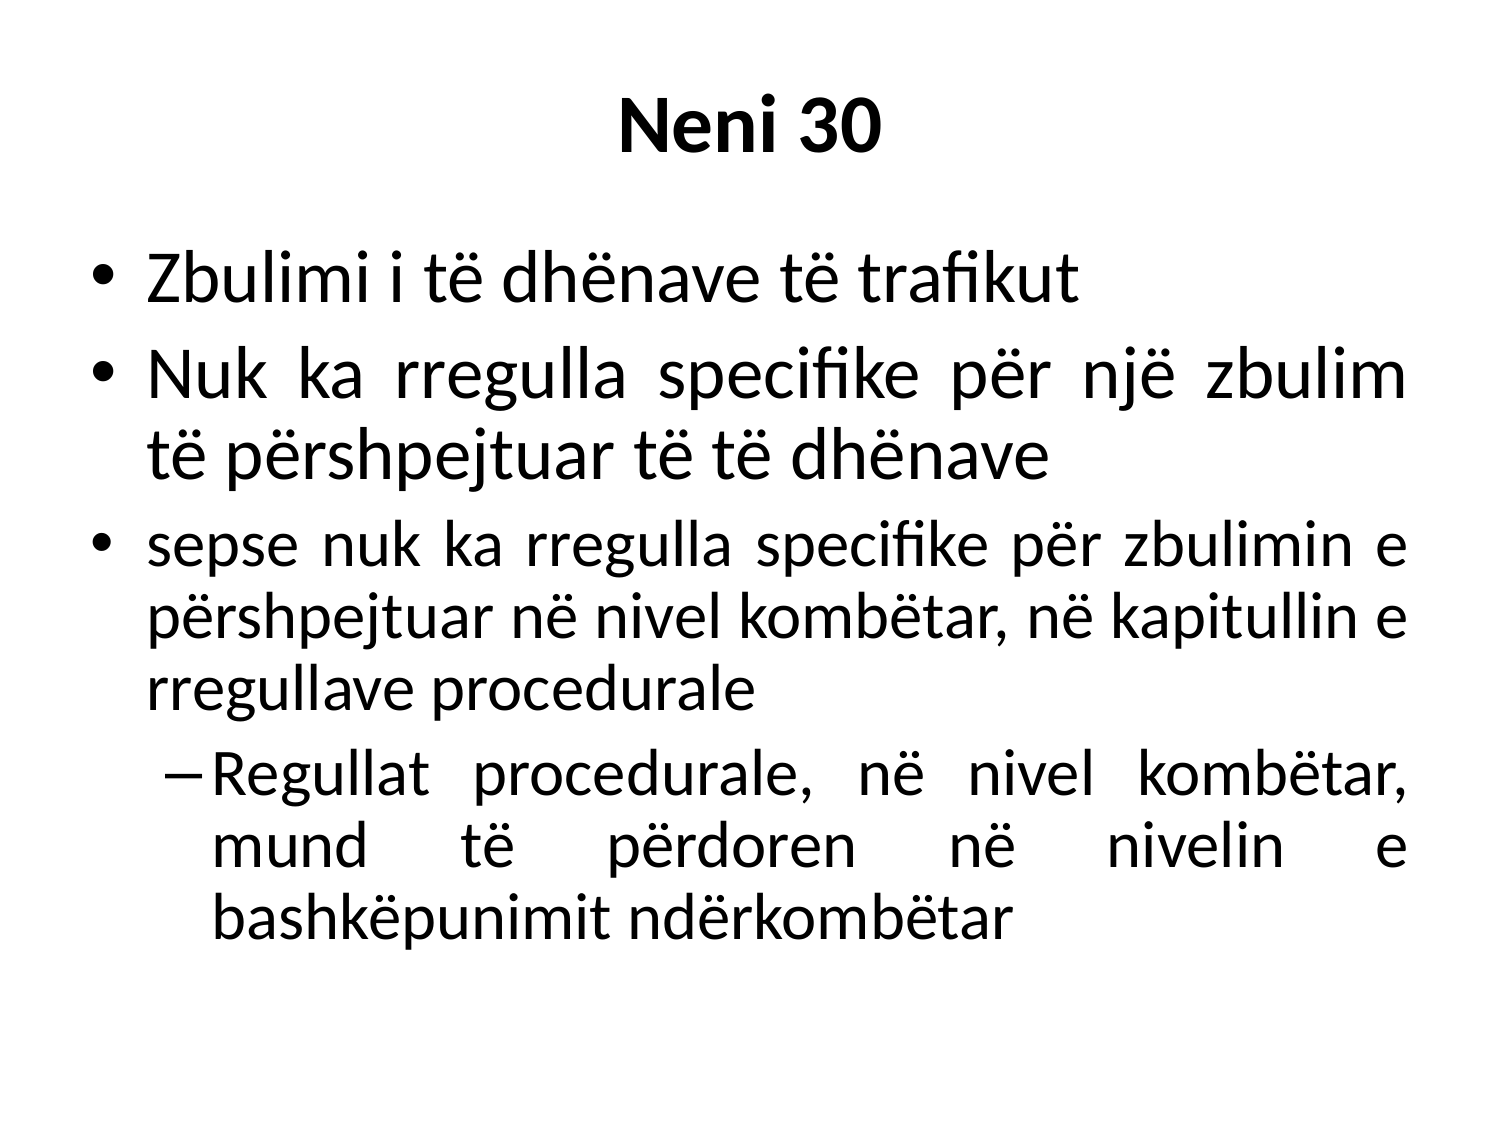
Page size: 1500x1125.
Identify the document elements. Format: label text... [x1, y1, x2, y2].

list Zbulimi i të dhënave të trafikut Nuk ka rregulla specifike për një zbulim të përshpejtuar të të dhënave sepse nuk ka rregulla specifike për zbulimin e përshpejtuar në nivel kombëtar, në kapitullin e rregullave procedurale Regullat procedurale, në nivel kombëtar, mund të përdoren në nivelin e bashkëpunimit ndërkombëtar [74, 230, 1426, 1006]
title Neni 30 [74, 44, 1426, 206]
